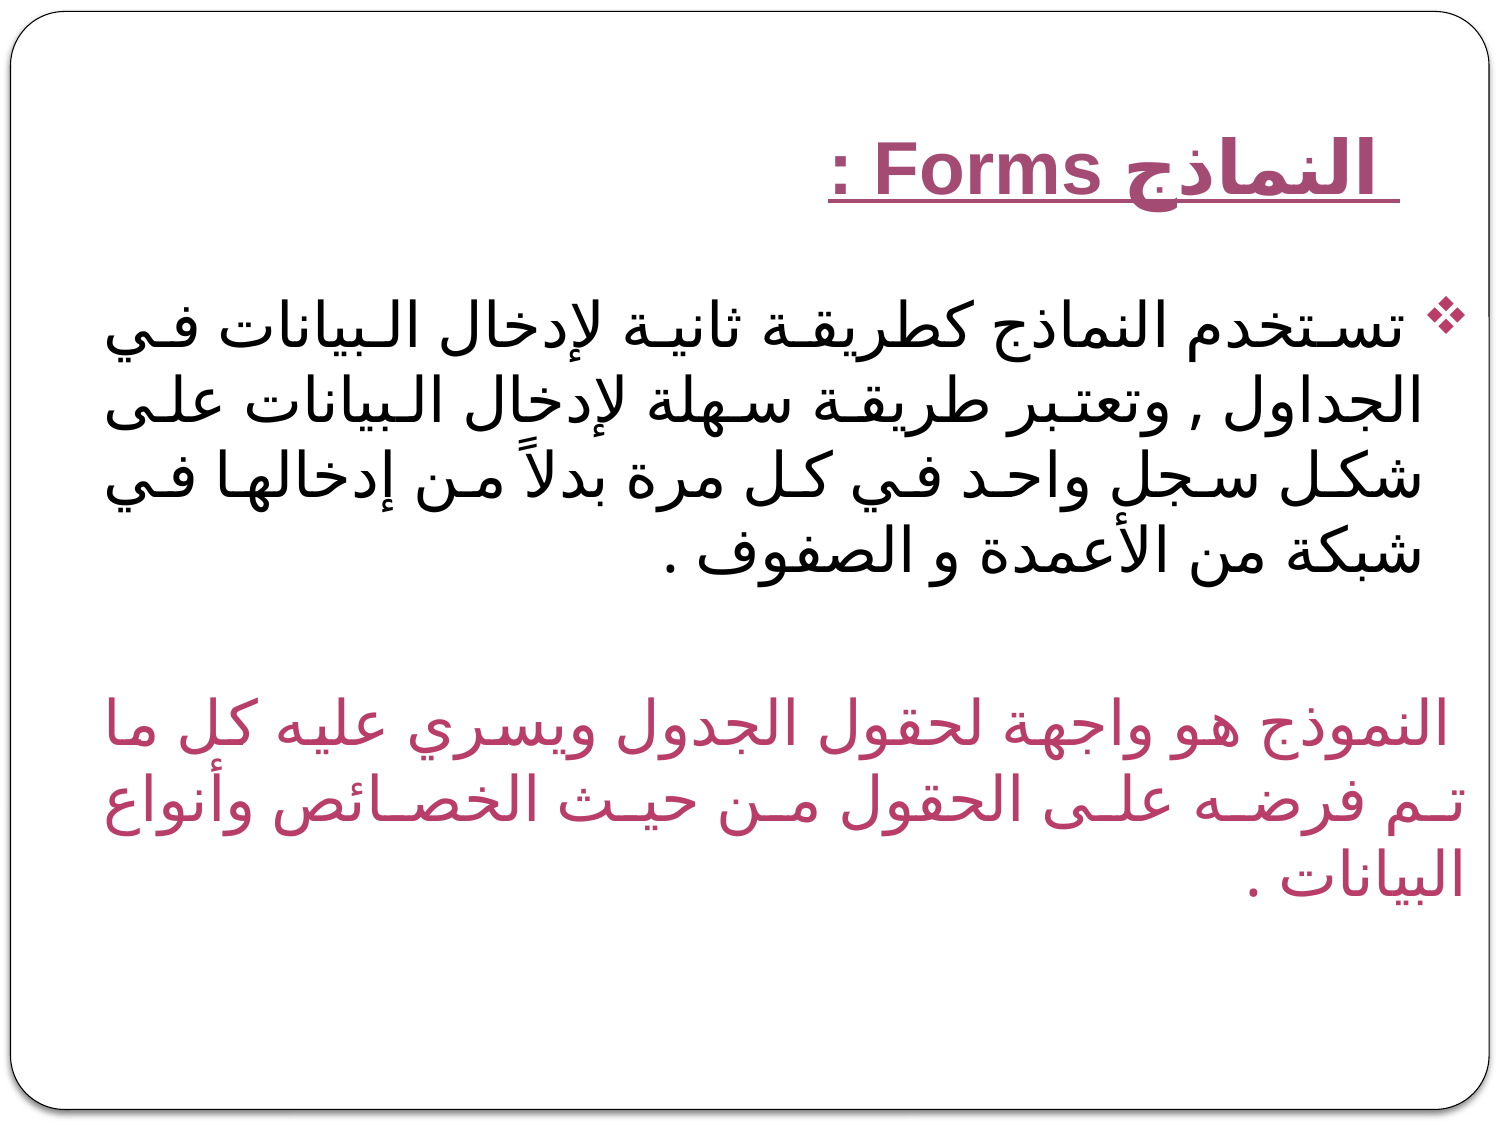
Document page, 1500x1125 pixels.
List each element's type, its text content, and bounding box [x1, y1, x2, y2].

list تستخدم النماذج كطريقة ثانية لإدخال البيانات في الجداول , وتعتبر طريقة سهلة لإدخال البيانات على شكل سجل واحد في كل مرة بدلاً من إدخالها في شبكة من الأعمدة و الصفوف . النموذج هو واجهة لحقول الجدول ويسري عليه كل ما تم فرضه على الحقول من حيث الخصائص وأنواع البيانات . [88, 237, 1483, 1000]
text_box النماذج Forms : [64, 66, 1415, 225]
